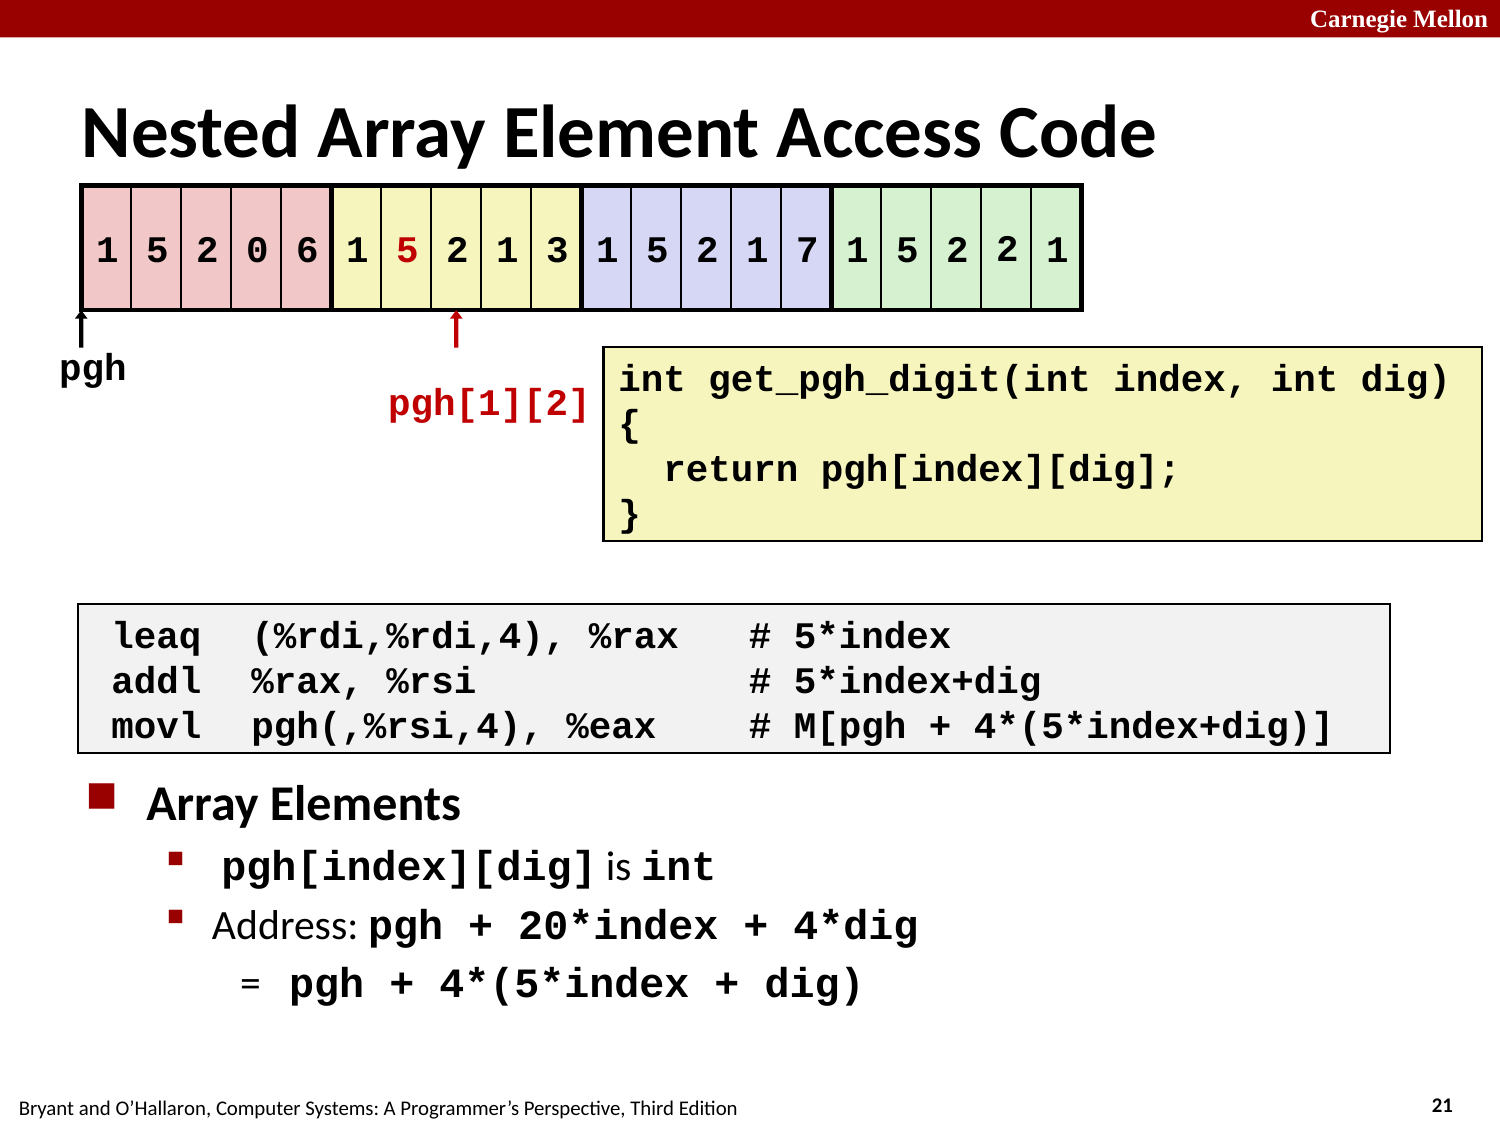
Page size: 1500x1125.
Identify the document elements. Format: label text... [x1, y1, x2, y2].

list Array Elements pgh[index][dig] is int Address: pgh + 20*index + 4*dig = pgh + 4*(5*index + dig) [74, 763, 1441, 1051]
text_box leaq (%rdi,%rdi,4), %rax # 5*index addl %rax, %rsi # 5*index+dig movl pgh(,%rsi,4), %eax # M[pgh + 4*(5*index+dig)] [77, 603, 1391, 754]
text_box int get_pgh_digit(int index, int dig) { return pgh[index][dig]; } [603, 346, 1483, 542]
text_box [43, 184, 1082, 432]
title Nested Array Element Access Code [66, 80, 1426, 176]
